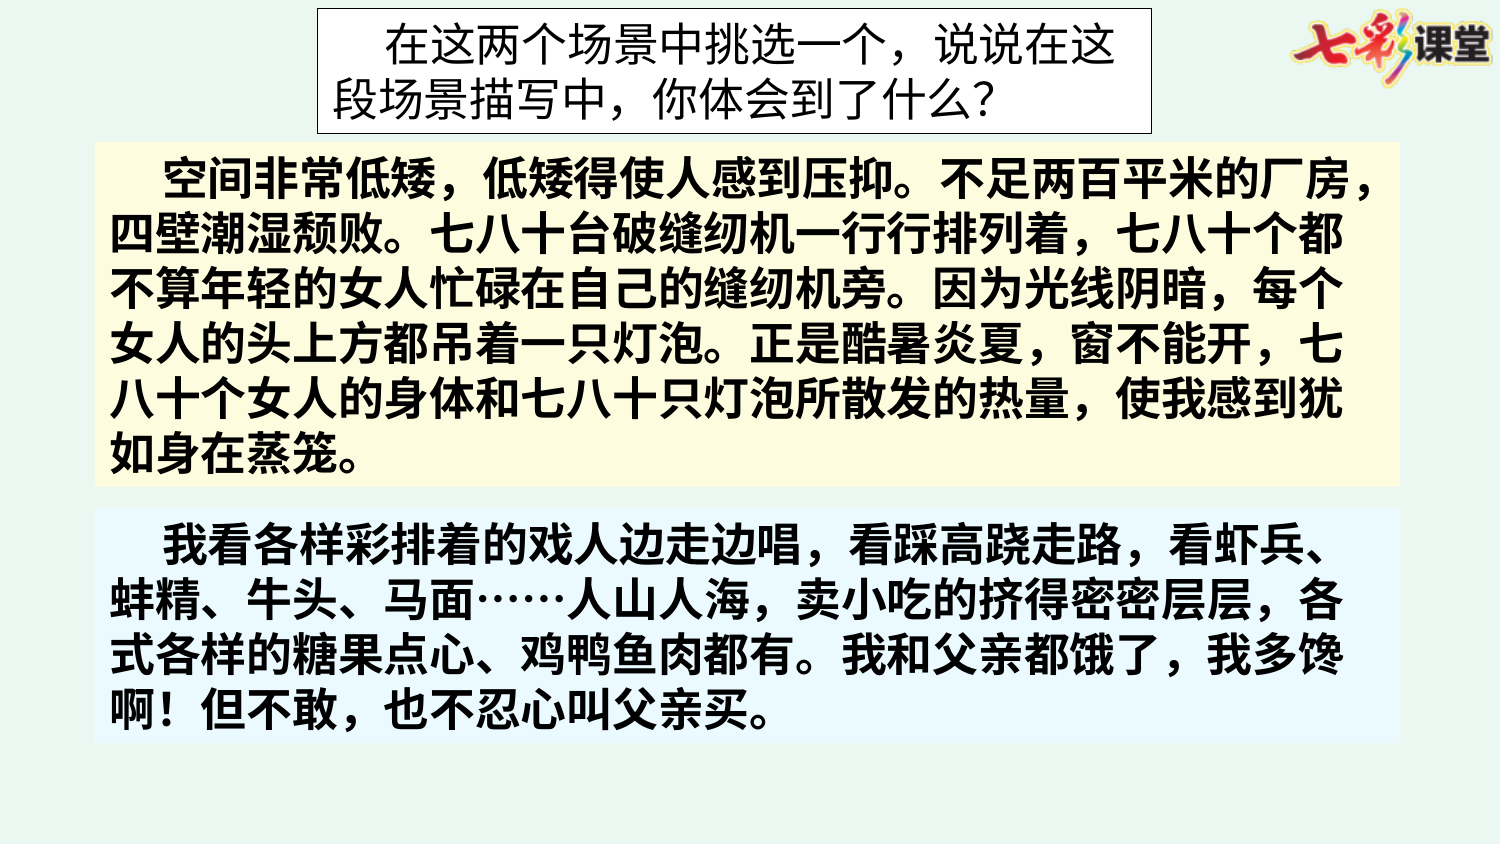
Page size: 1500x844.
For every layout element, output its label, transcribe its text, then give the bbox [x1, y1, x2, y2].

text_box 在这两个场景中挑选一个，说说在这段场景描写中，你体会到了什么？ [317, 8, 1152, 134]
text_box 我看各样彩排着的戏人边走边唱，看踩高跷走路，看虾兵、蚌精、牛头、马面……人山人海，卖小吃的挤得密密层层，各式各样的糖果点心、鸡鸭鱼肉都有。我和父亲都饿了，我多馋啊！但不敢，也不忍心叫父亲买。 [94, 508, 1400, 743]
picture [1289, 8, 1495, 89]
text_box 空间非常低矮，低矮得使人感到压抑。不足两百平米的厂房，四壁潮湿颓败。七八十台破缝纫机一行行排列着，七八十个都不算年轻的女人忙碌在自己的缝纫机旁。因为光线阴暗，每个女人的头上方都吊着一只灯泡。正是酷暑炎夏，窗不能开，七八十个女人的身体和七八十只灯泡所散发的热量，使我感到犹如身在蒸笼。 [94, 142, 1400, 487]
